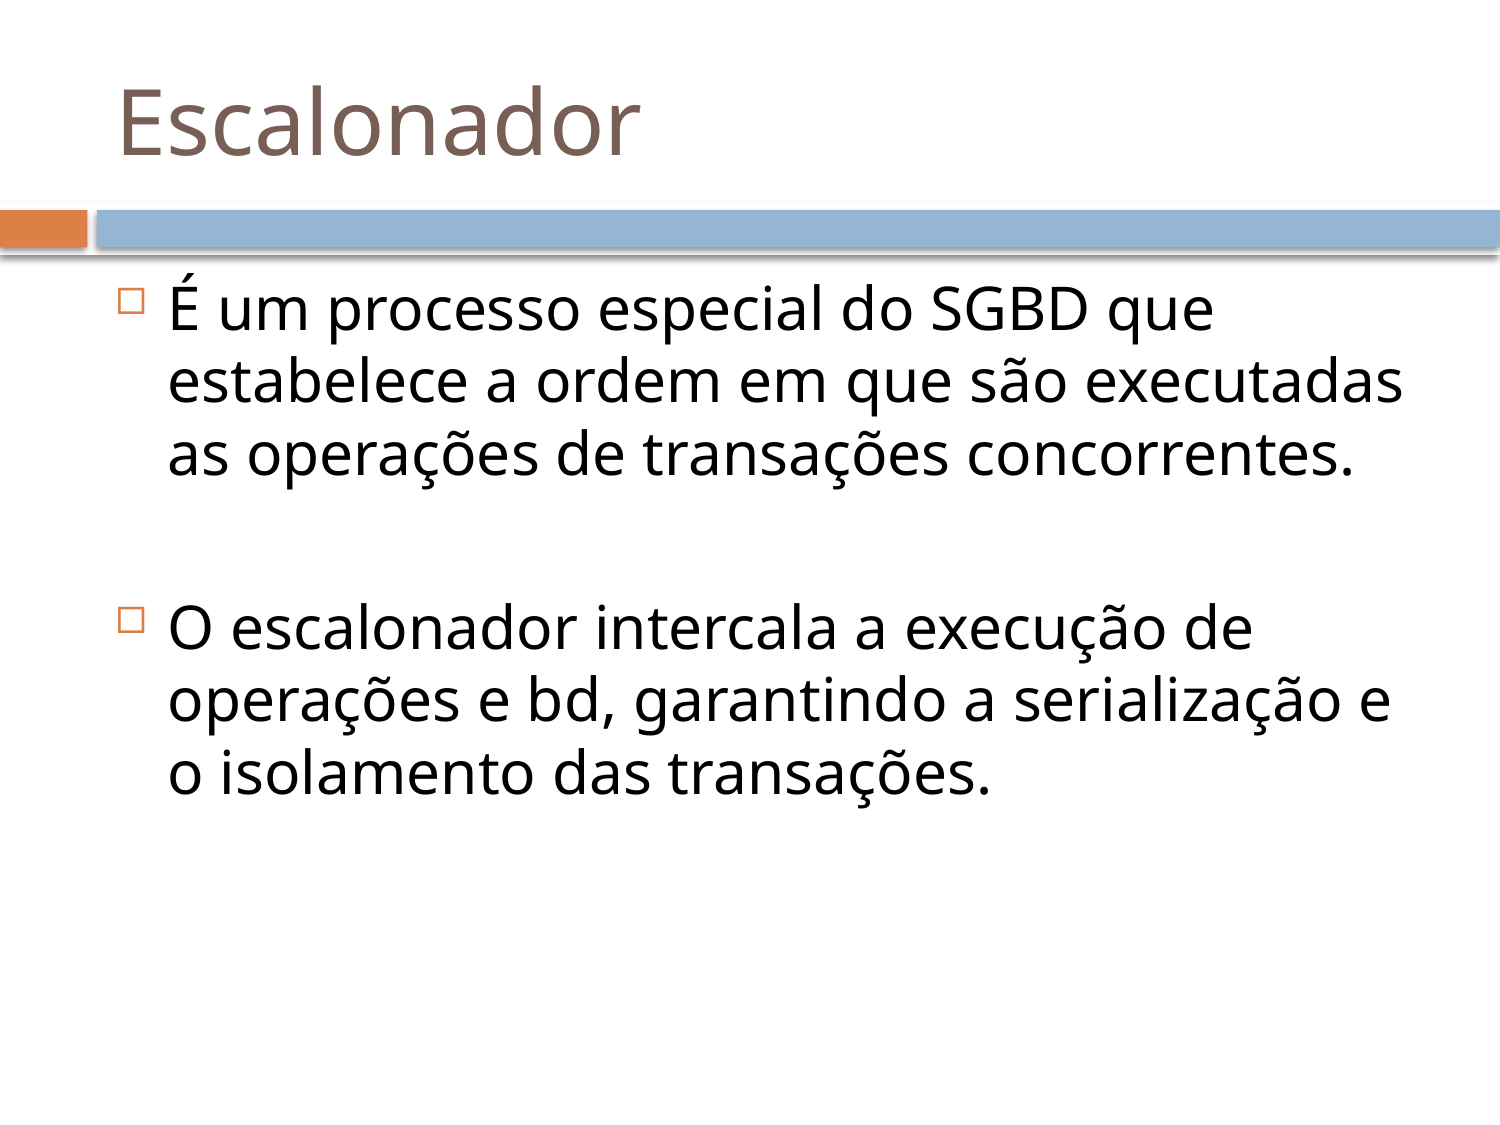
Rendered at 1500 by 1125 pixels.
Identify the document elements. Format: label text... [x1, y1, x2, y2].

list É um processo especial do SGBD que estabelece a ordem em que são executadas as operações de transações concorrentes. O escalonador intercala a execução de operações e bd, garantindo a serialização e o isolamento das transações. [100, 262, 1438, 1000]
title Escalonador [100, 37, 1438, 200]
